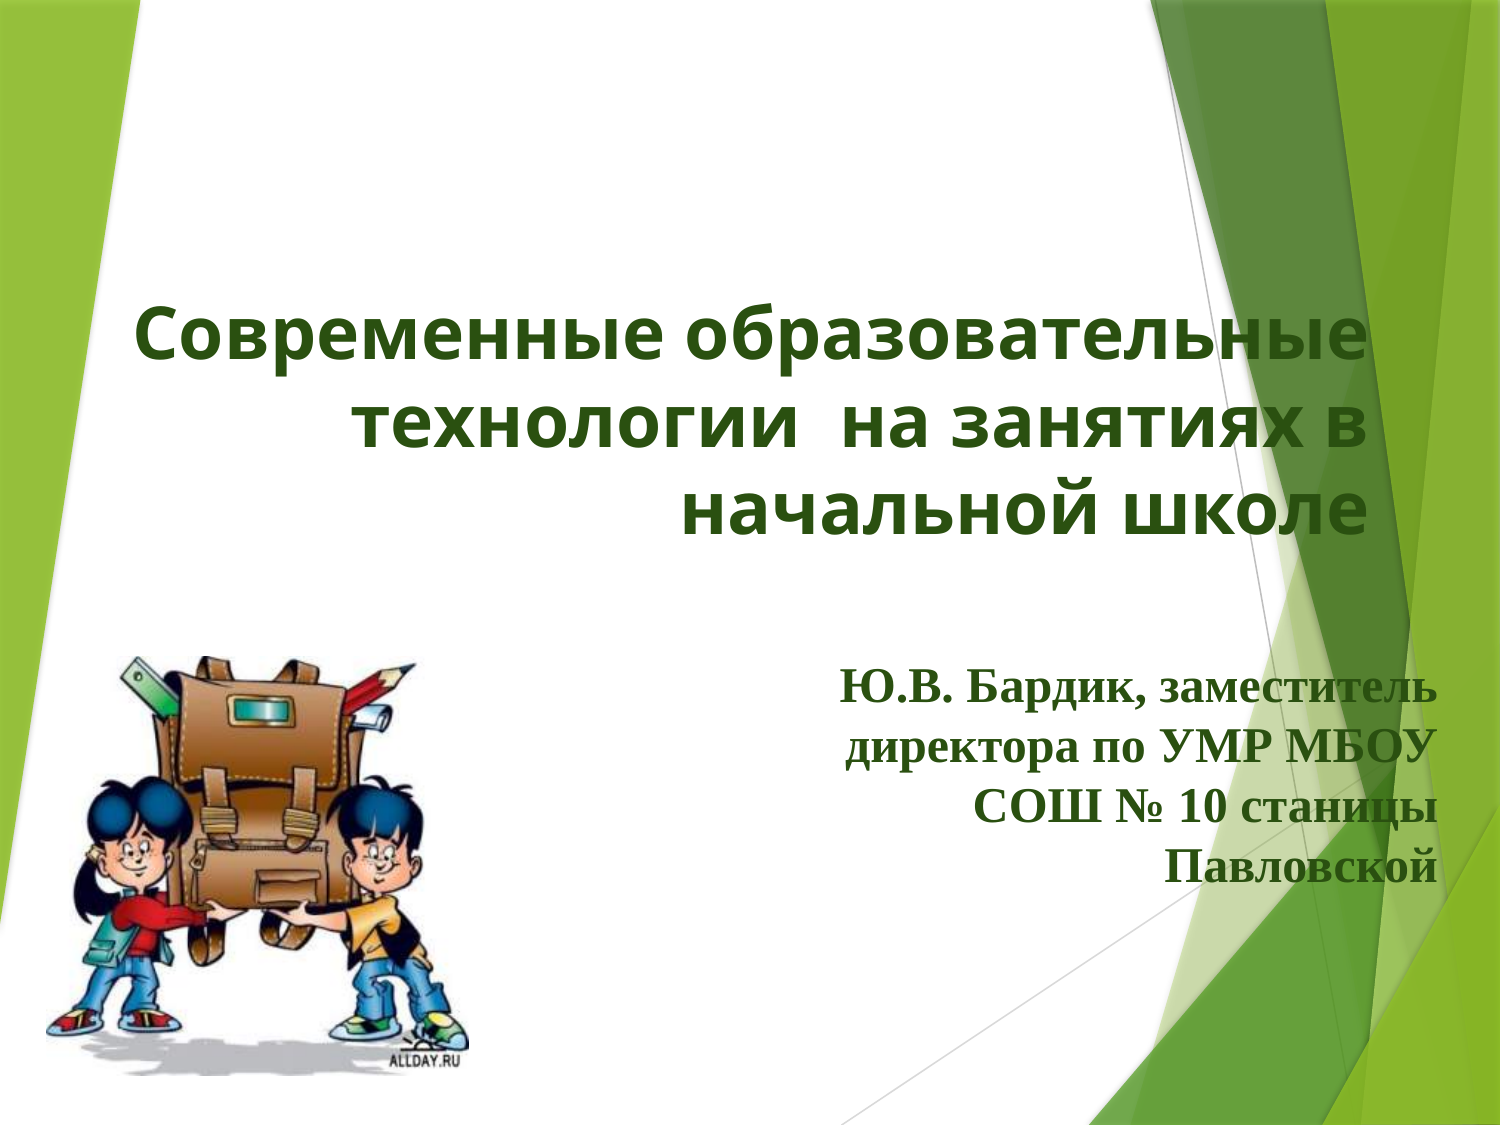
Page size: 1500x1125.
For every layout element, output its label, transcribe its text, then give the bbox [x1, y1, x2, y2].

subtitle Ю.В. Бардик, заместитель директора по УМР МБОУ СОШ № 10 станицы Павловской [773, 644, 1454, 1055]
picture [46, 655, 470, 1077]
title Современные образовательные технологии на занятиях в начальной школе [114, 147, 1386, 645]
